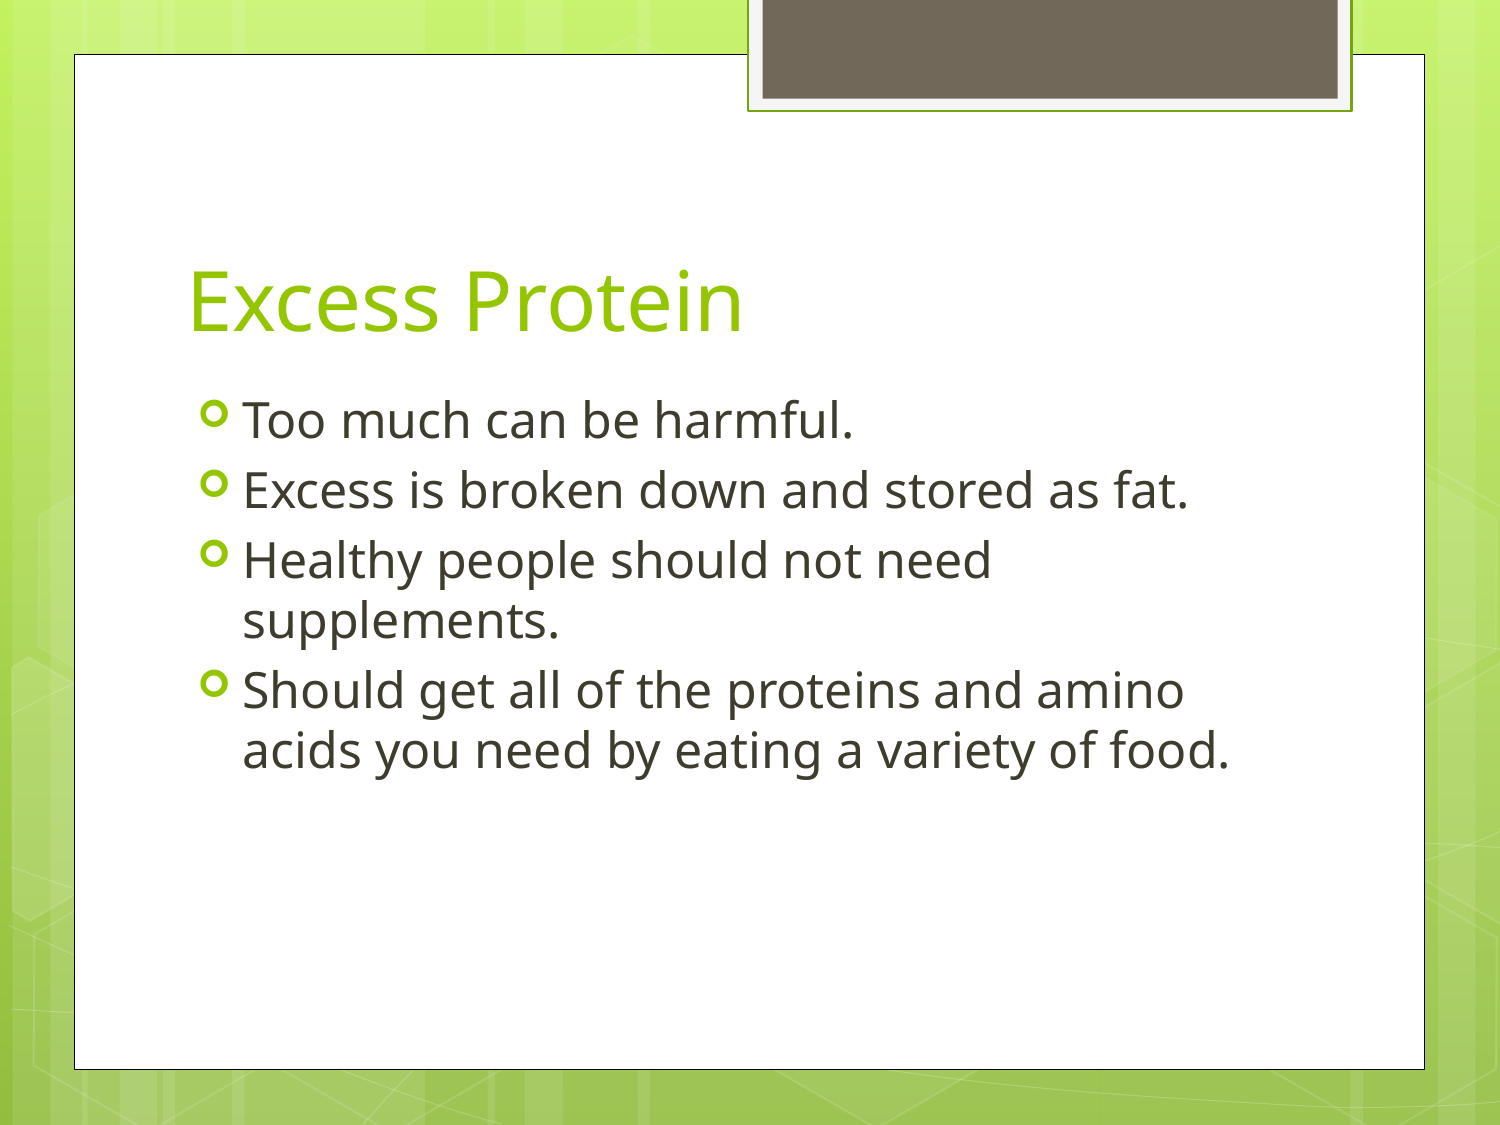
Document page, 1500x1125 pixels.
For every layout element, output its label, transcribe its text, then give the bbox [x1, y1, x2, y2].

title Excess Protein [171, 168, 1324, 357]
list Too much can be harmful. Excess is broken down and stored as fat. Healthy people should not need supplements. Should get all of the proteins and amino acids you need by eating a variety of food. [171, 381, 1283, 957]
